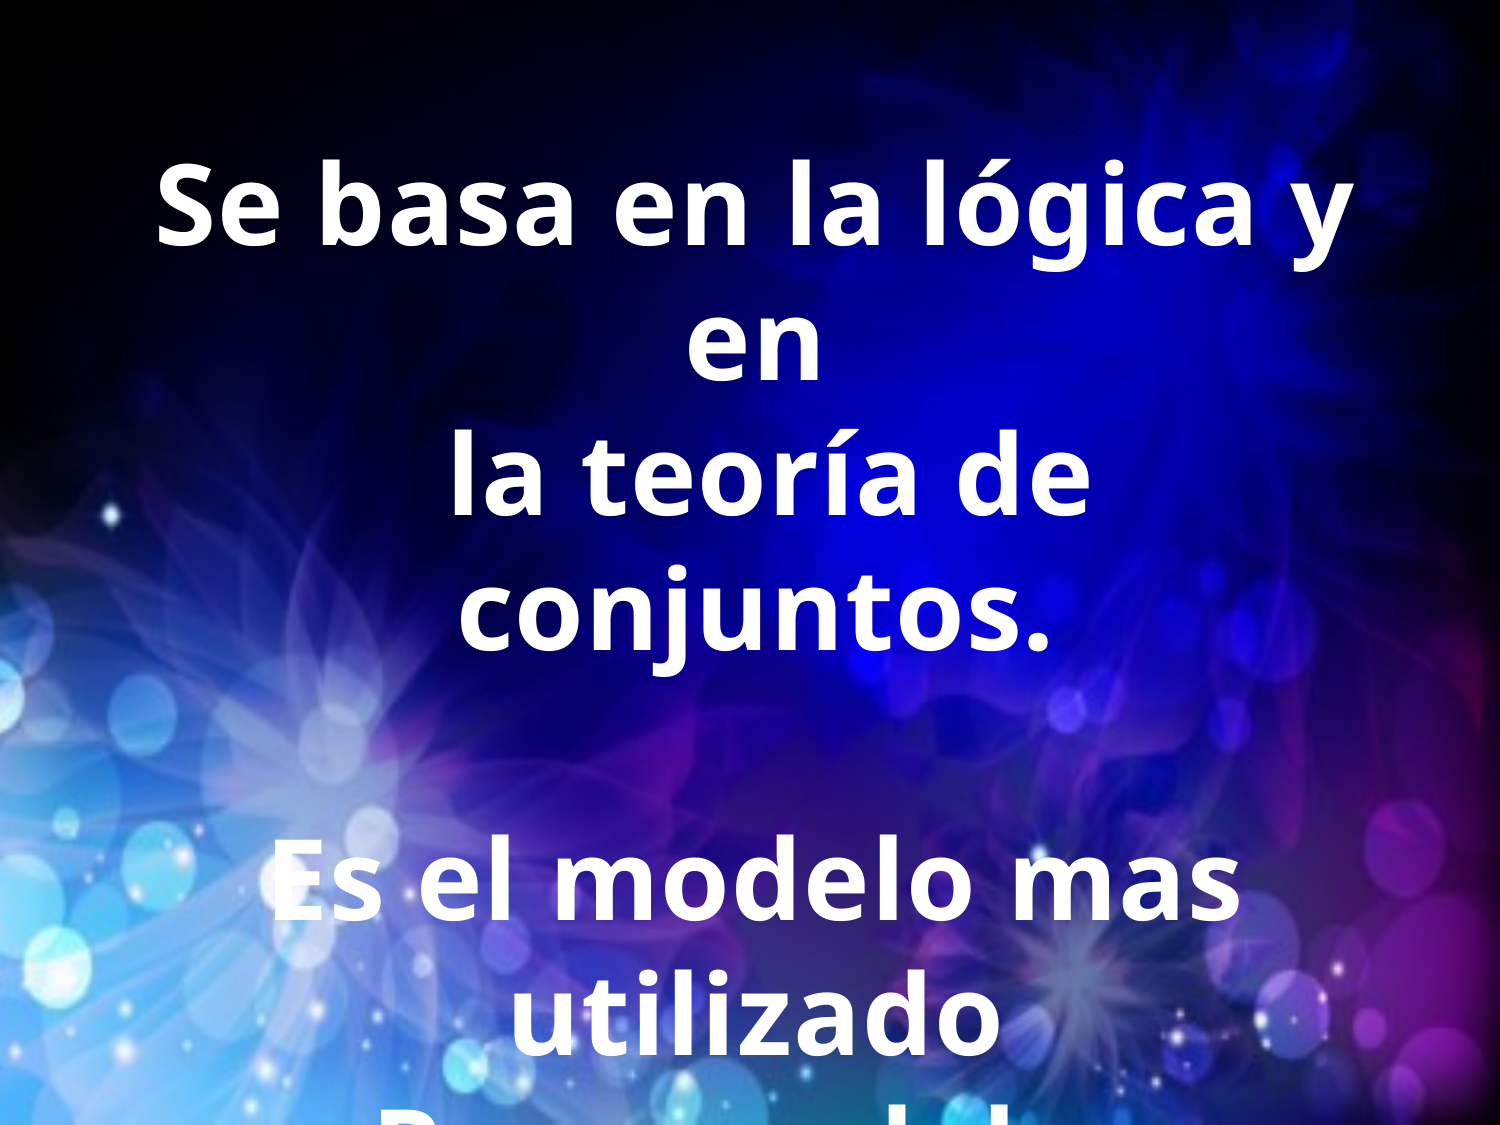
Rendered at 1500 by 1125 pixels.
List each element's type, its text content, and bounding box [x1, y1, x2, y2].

text_box Se basa en la lógica y en la teoría de conjuntos. Es el modelo mas utilizado Para modelar problemas y Administrar datos dinámicamente. [123, 125, 1388, 1125]
picture [0, 0, 1500, 1125]
